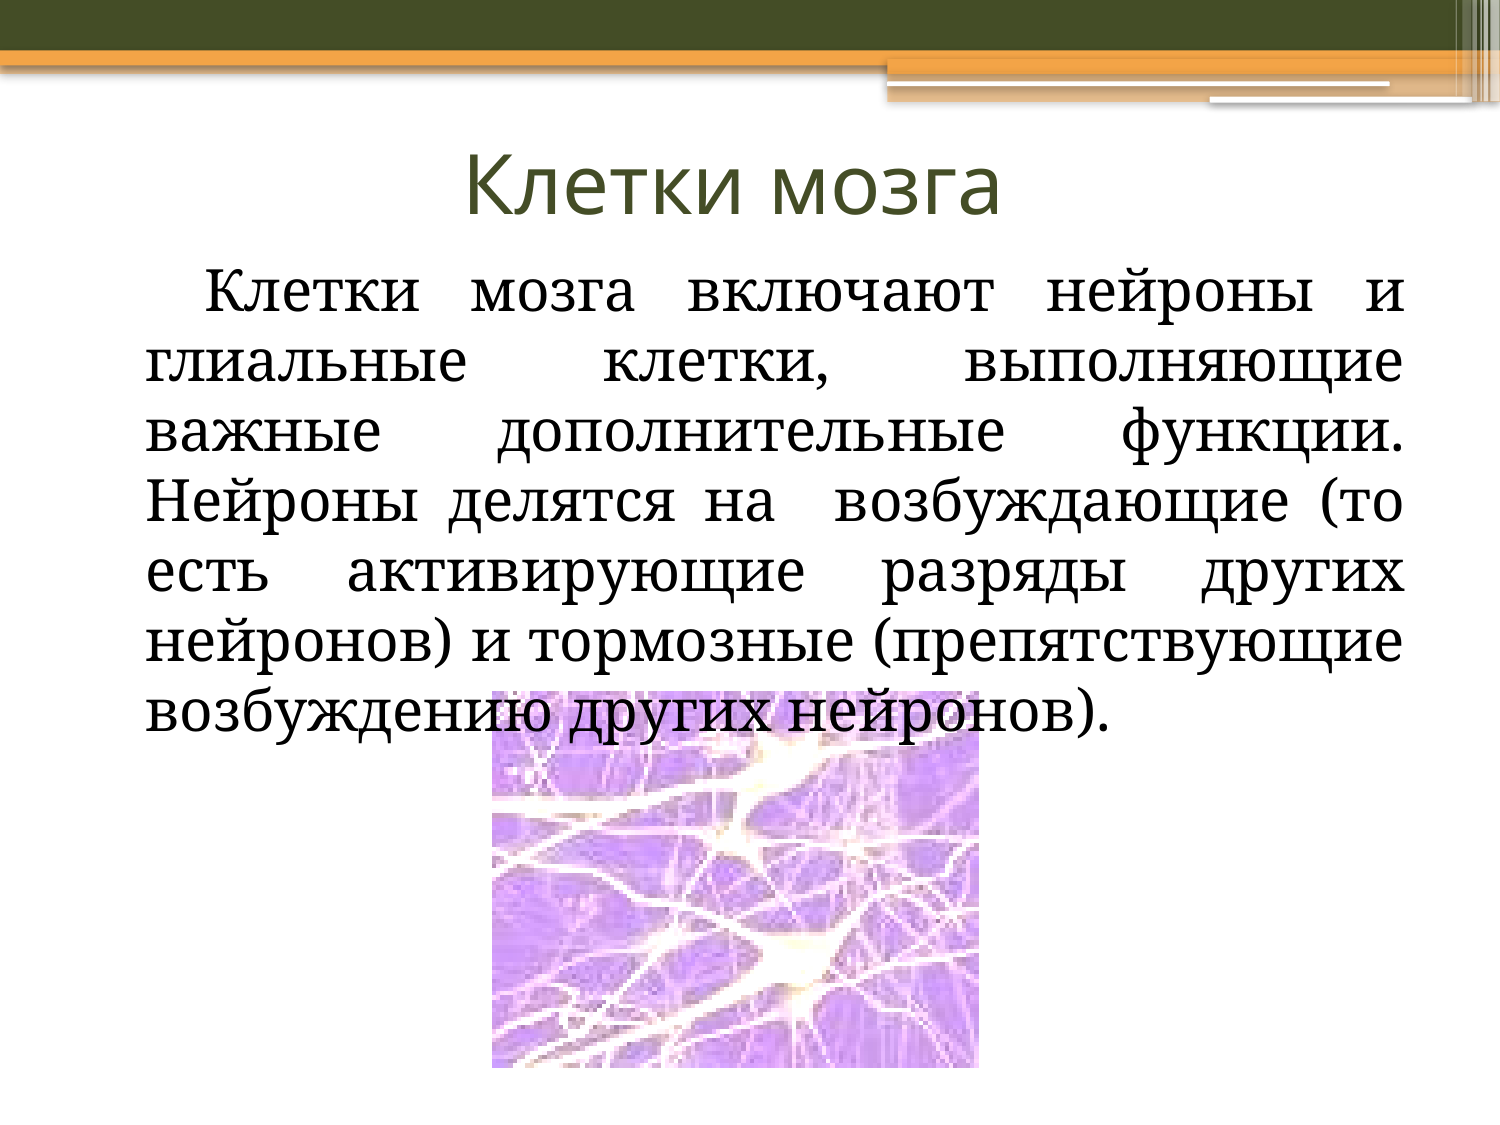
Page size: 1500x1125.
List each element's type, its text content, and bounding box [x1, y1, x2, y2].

title Клетки мозга [58, 93, 1409, 269]
picture [491, 691, 979, 1069]
list Клетки мозга включают нейроны и глиальные клетки, выполняющие важные дополнительные функции. Нейроны делятся на возбуждающие (то есть активирующие разряды других нейронов) и тормозные (препятствующие возбуждению других нейронов). [70, 245, 1421, 956]
